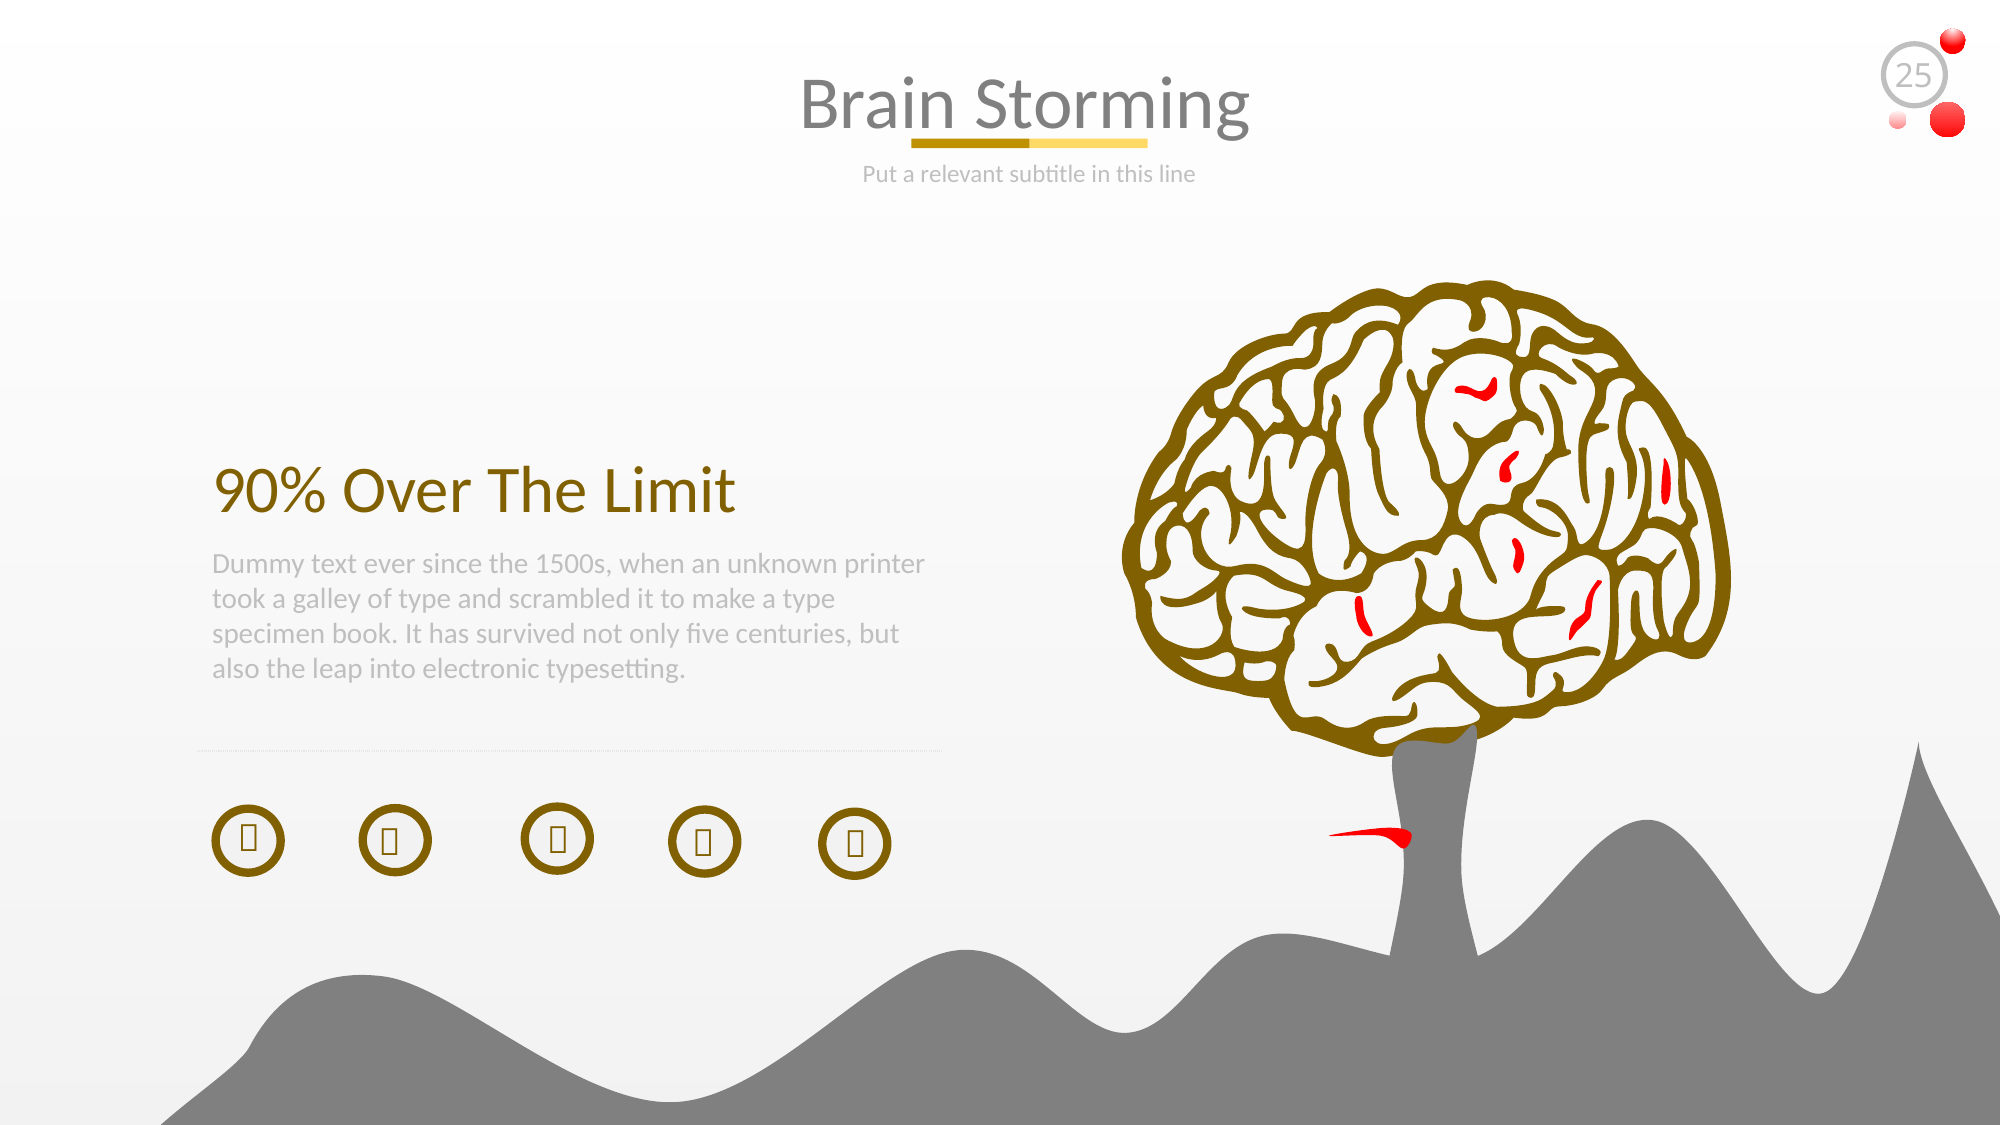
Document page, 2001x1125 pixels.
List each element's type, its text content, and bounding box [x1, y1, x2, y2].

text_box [362, 808, 428, 873]
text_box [1114, 271, 1743, 757]
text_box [671, 809, 738, 874]
text_box [159, 741, 2000, 1125]
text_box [822, 811, 888, 876]
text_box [911, 138, 1148, 149]
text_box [215, 806, 281, 873]
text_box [524, 806, 590, 871]
text_box 90% Over The Limit Dummy text ever since the 1500s, when an unknown printer took a galley of type and scrambled it to make a type specimen book. It has survived not only five centuries, but also the leap into electronic typesetting. [197, 438, 942, 685]
text_box Put a relevant subtitle in this line [792, 142, 1267, 202]
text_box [1328, 724, 1497, 1087]
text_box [1876, 28, 1966, 138]
text_box Brain Storming [597, 1, 1454, 152]
